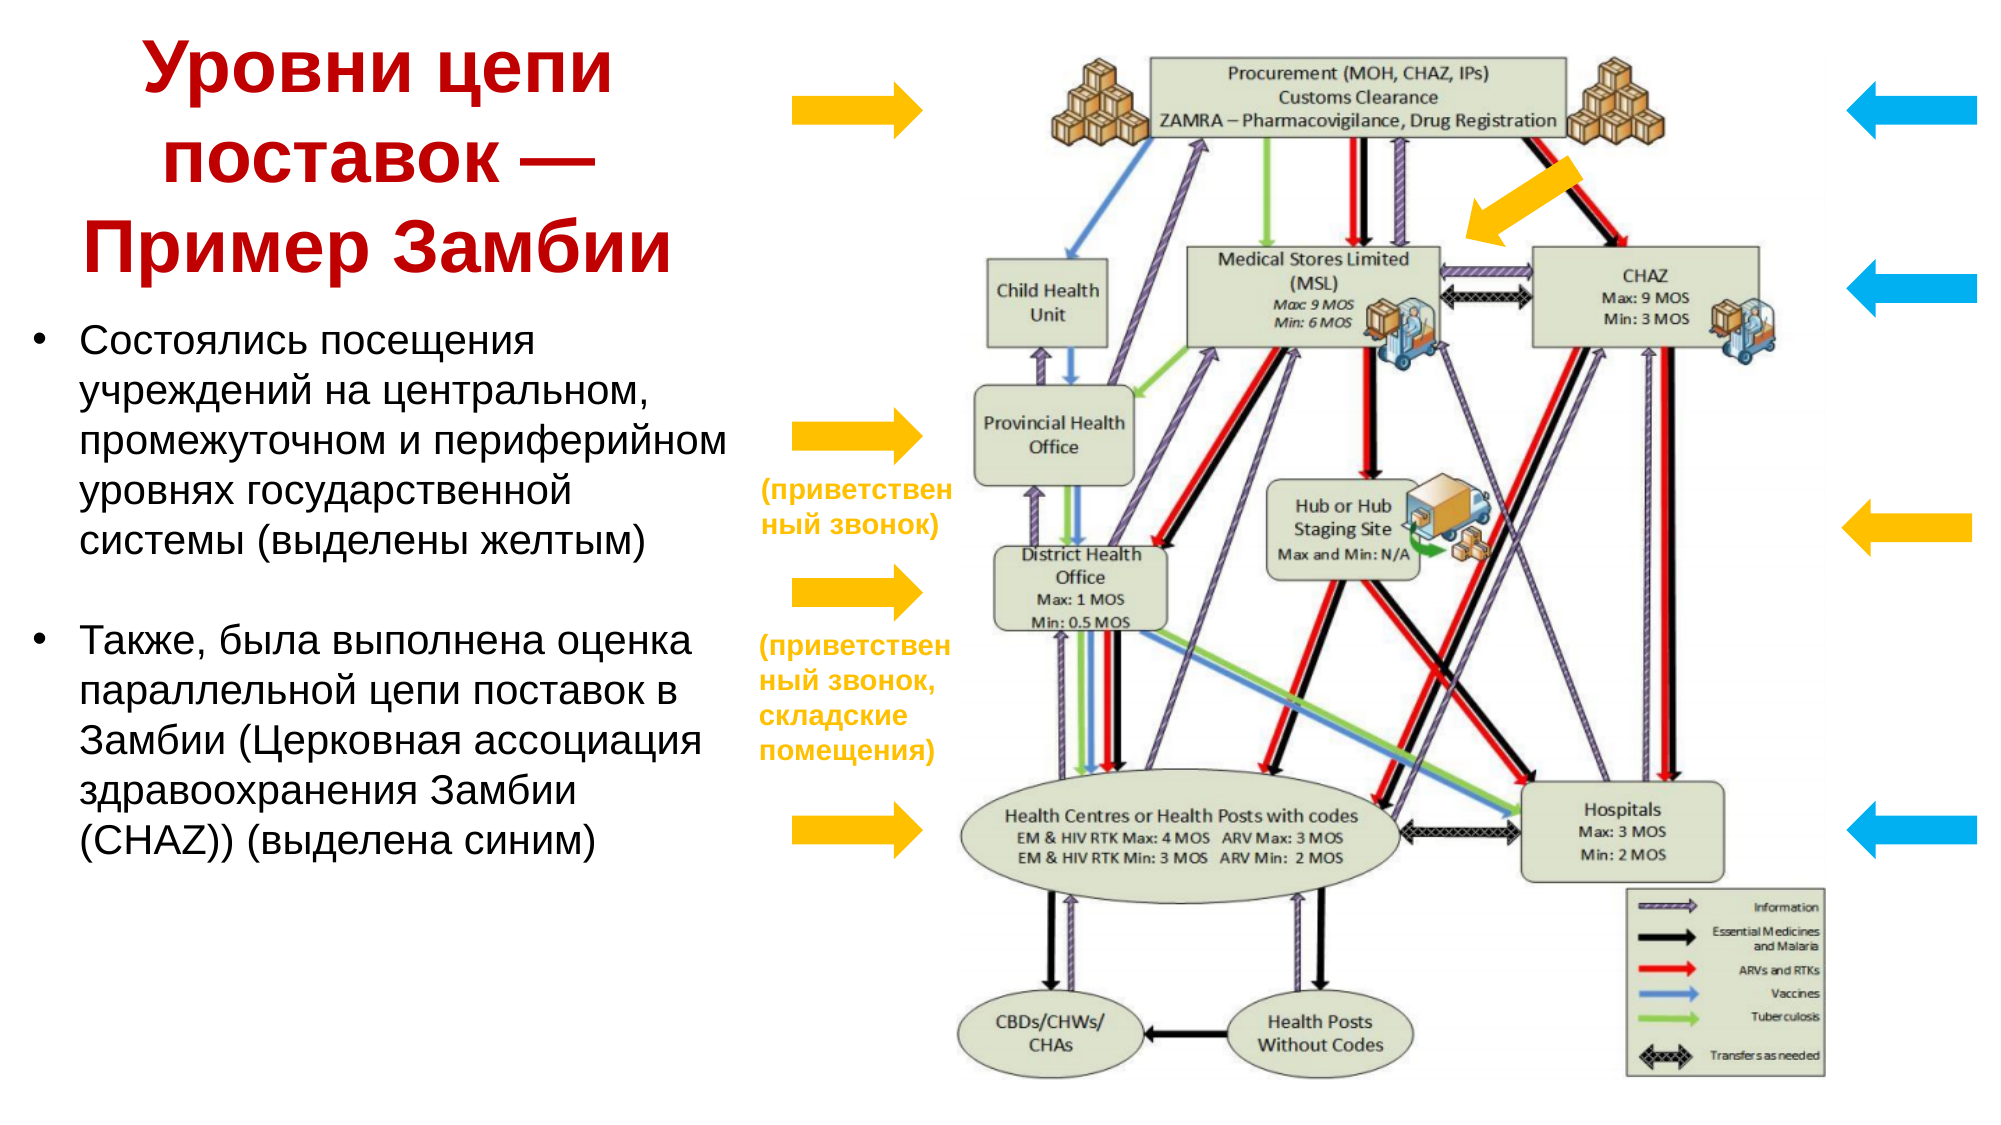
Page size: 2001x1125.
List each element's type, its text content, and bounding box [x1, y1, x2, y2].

text_box [1846, 259, 1978, 318]
text_box [1841, 498, 1973, 558]
text_box [792, 800, 904, 860]
text_box [792, 563, 904, 619]
text_box (приветственный звонок) [746, 462, 904, 548]
title Уровни цепи поставок — Пример Замбии [17, 0, 740, 305]
text_box (приветственный звонок, складские помещения) [744, 619, 904, 774]
text_box [792, 406, 904, 462]
picture [904, 32, 1831, 1125]
text_box [792, 81, 904, 140]
text_box [1846, 81, 1978, 140]
text_box [1846, 800, 1978, 860]
text_box Состоялись посещения учреждений на центральном, промежуточном и периферийном уровнях государственной системы (выделены желтым) Также, была выполнена оценка параллельной цепи поставок в Замбии (Церковная ассоциация здравоохранения Замбии (CHAZ)) (выделена синим) [17, 305, 743, 871]
